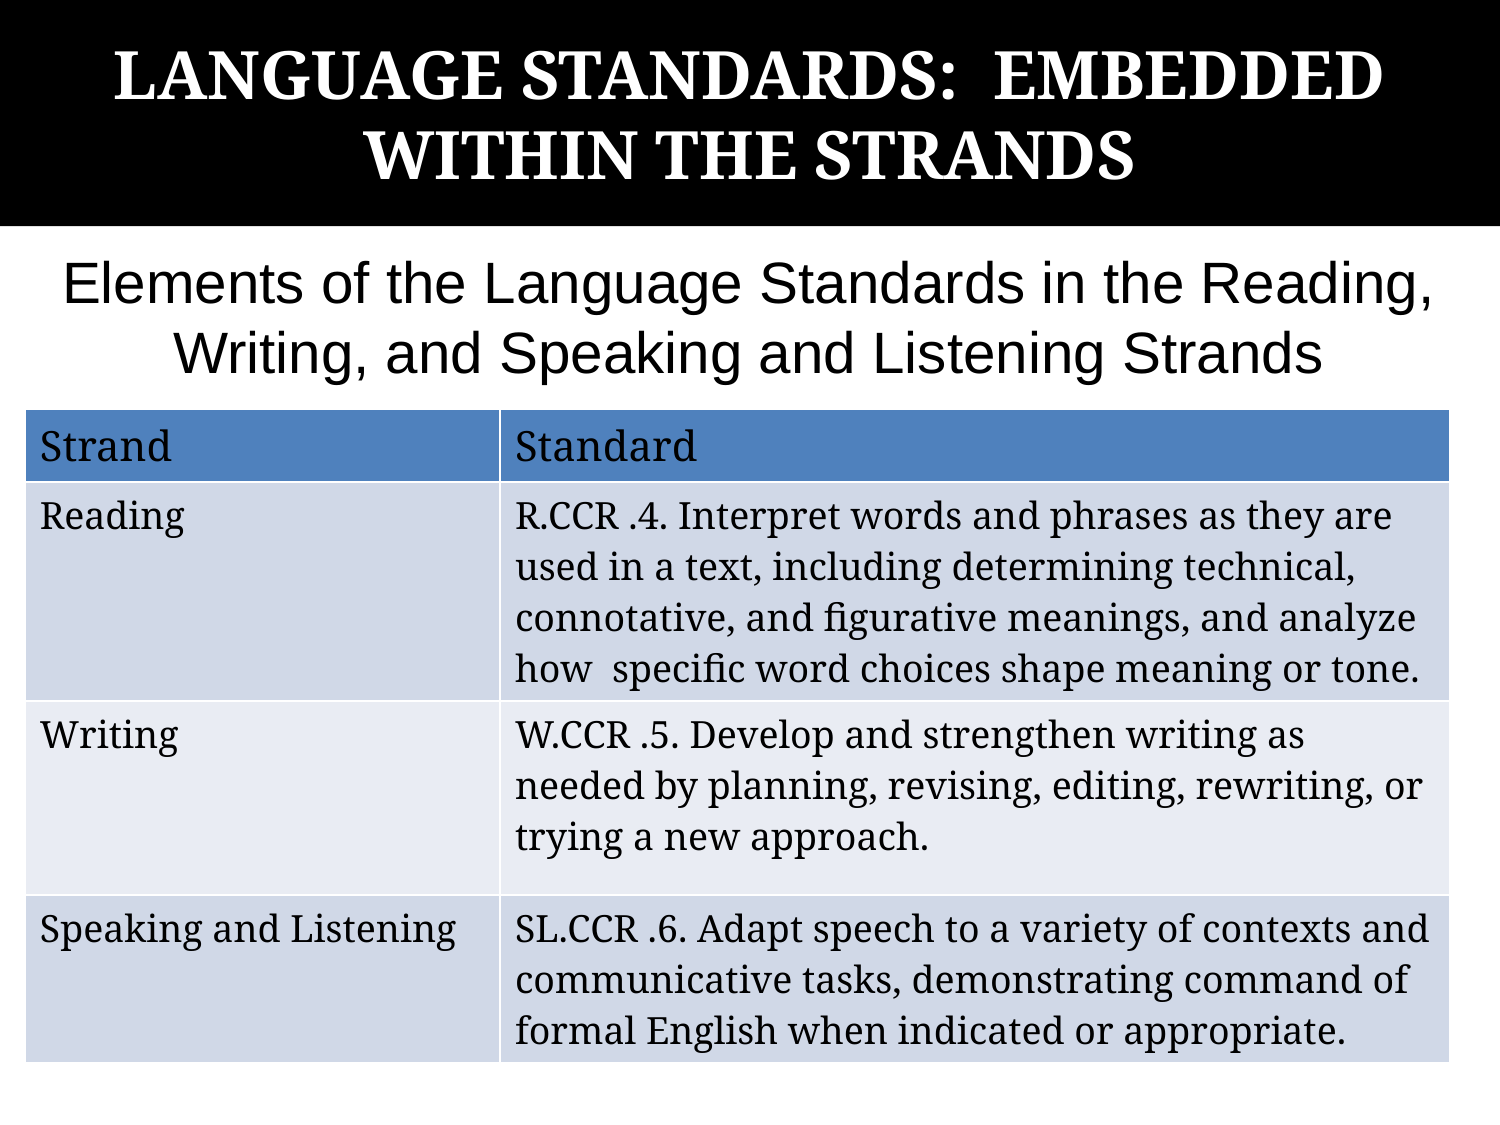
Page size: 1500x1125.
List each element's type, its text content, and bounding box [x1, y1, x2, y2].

table_header Strand [26, 410, 499, 481]
table_cell Writing [26, 702, 499, 894]
text_box Elements of the Language Standards in the Reading, Writing, and Speaking and Listening Strands [0, 237, 1500, 393]
table_cell Reading [26, 483, 499, 700]
table_cell Speaking and Listening [26, 896, 499, 1062]
table_header Standard [501, 410, 1449, 481]
table_cell R.CCR .4. Interpret words and phrases as they are used in a text, including determining technical, connotative, and figurative meanings, and analyze how specific word choices shape meaning or tone. [501, 483, 1449, 700]
table_cell SL.CCR .6. Adapt speech to a variety of contexts and communicative tasks, demonstrating command of formal English when indicated or appropriate. [501, 896, 1449, 1062]
table_cell W.CCR .5. Develop and strengthen writing as needed by planning, revising, editing, rewriting, or trying a new approach. [501, 702, 1449, 894]
title Language Standards: Embedded Within the Strands [0, 0, 1500, 232]
